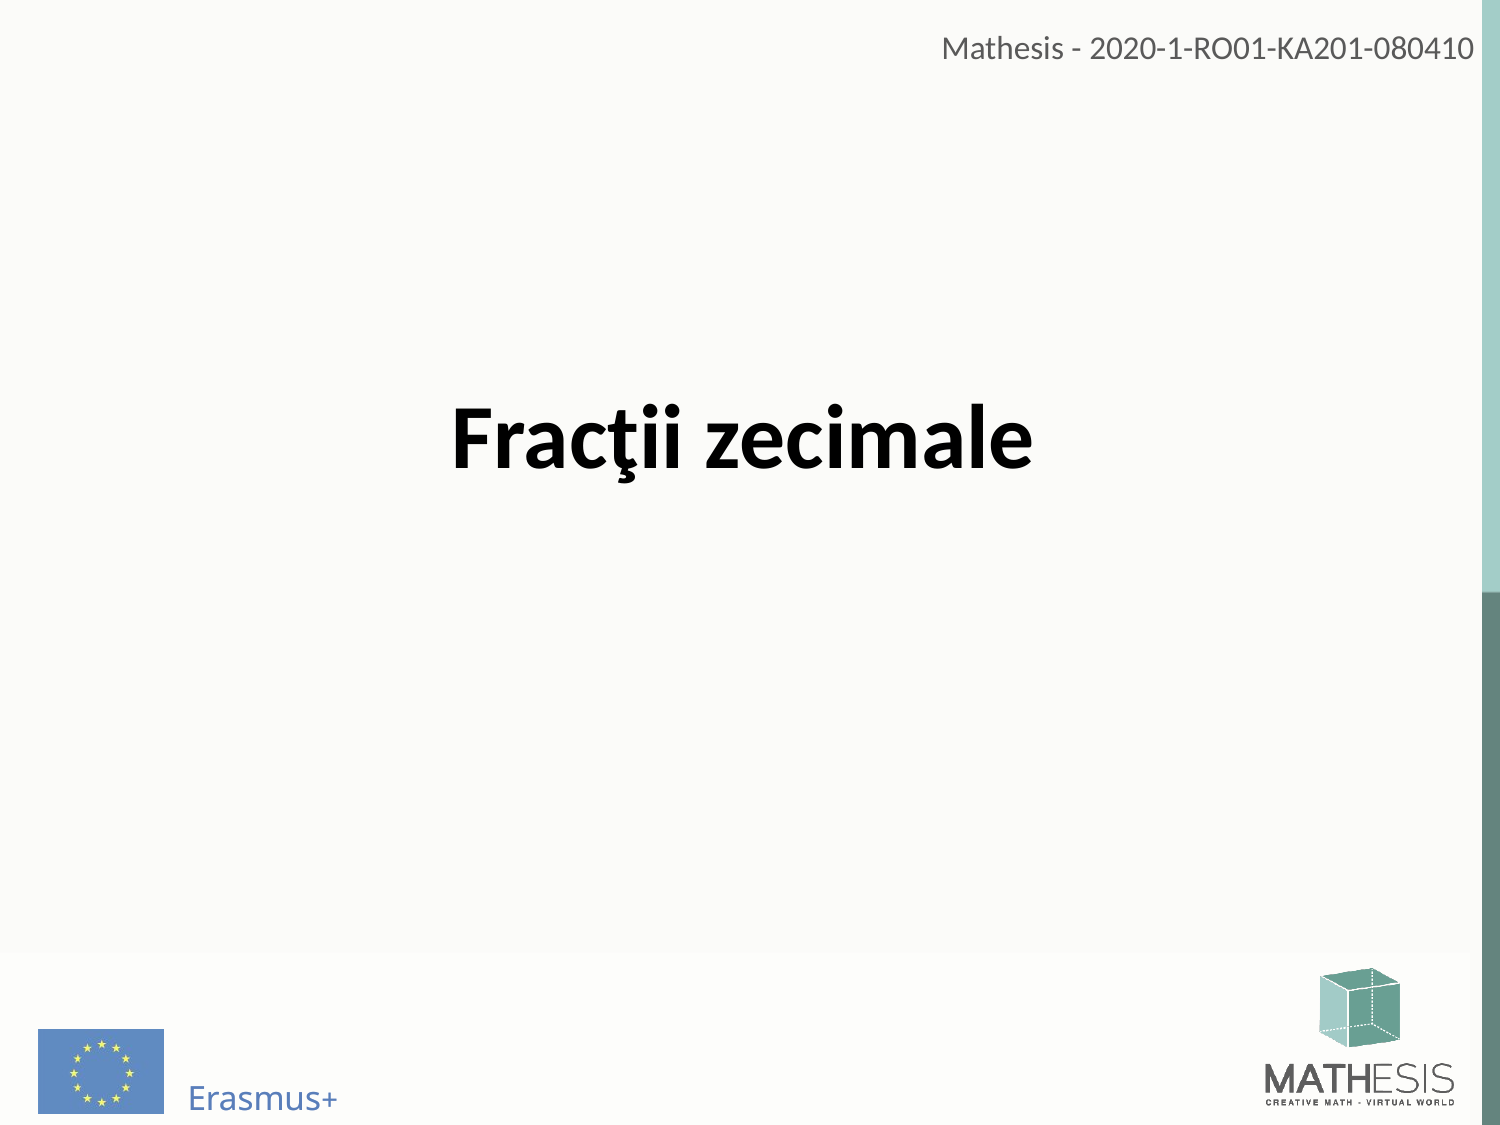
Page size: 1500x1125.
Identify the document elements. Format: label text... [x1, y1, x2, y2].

title Fracţii zecimale [64, 361, 1423, 603]
